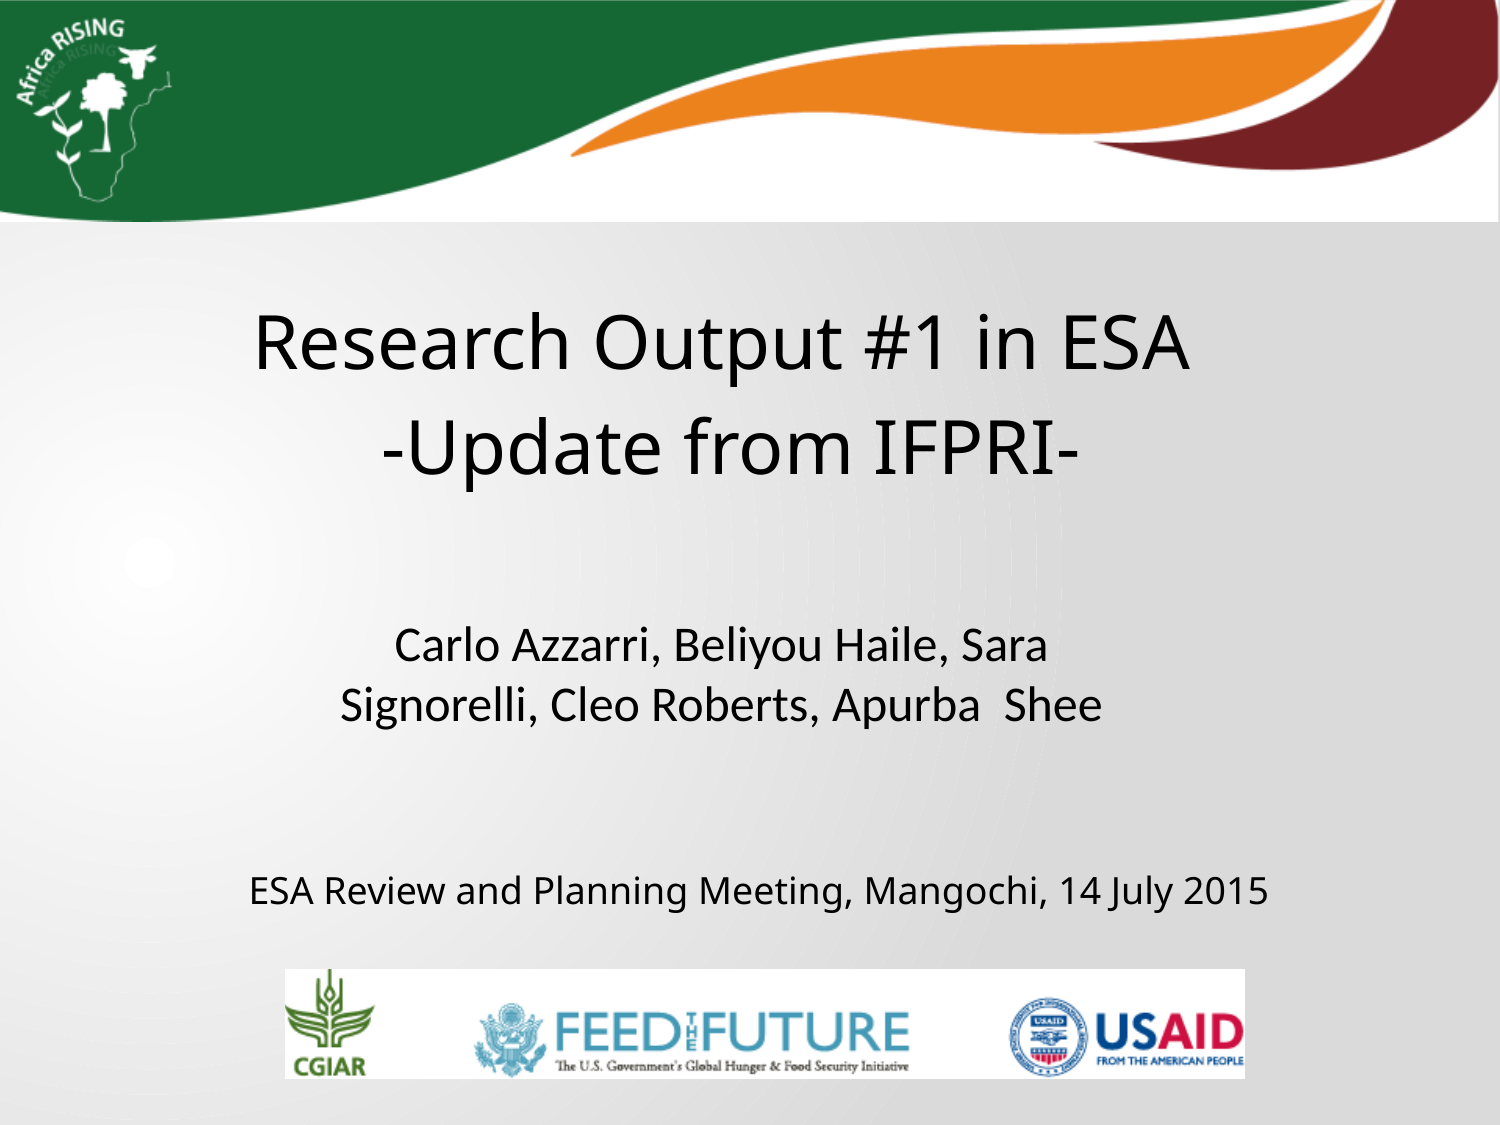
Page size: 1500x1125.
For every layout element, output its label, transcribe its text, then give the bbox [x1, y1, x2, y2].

picture [285, 974, 1245, 1079]
list ESA Review and Planning Meeting, Mangochi, 14 July 2015 [0, 859, 1500, 974]
list Research Output #1 in ESA -Update from IFPRI- [137, 287, 1307, 578]
picture [0, 0, 1499, 222]
text_box Carlo Azzarri, Beliyou Haile, Sara Signorelli, Cleo Roberts, Apurba Shee [295, 604, 1149, 740]
